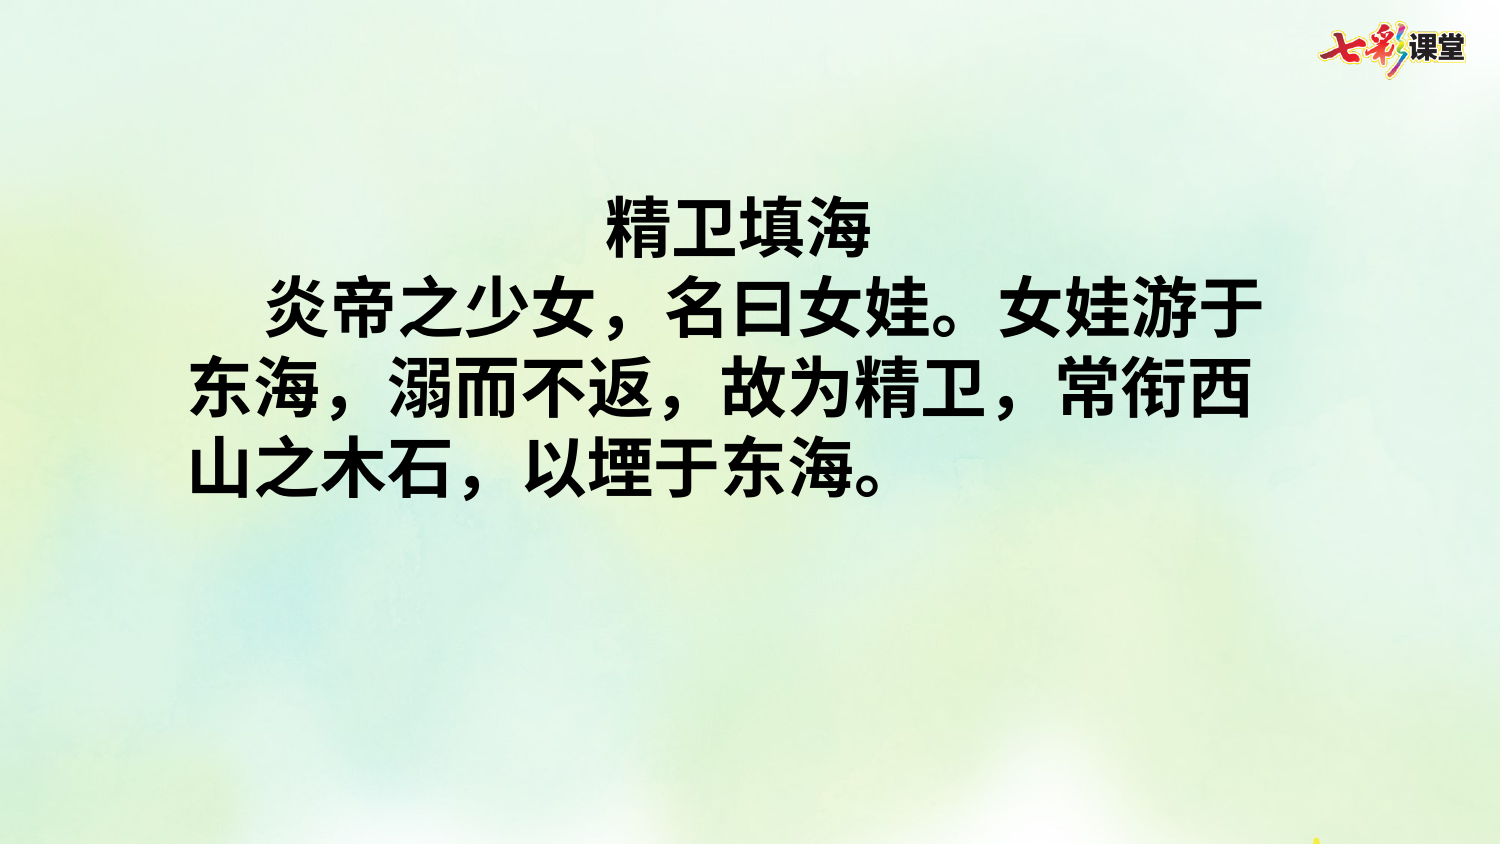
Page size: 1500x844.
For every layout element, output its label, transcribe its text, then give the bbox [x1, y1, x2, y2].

text_box 精卫填海 炎帝之少女，名曰女娃。女娃游于东海，溺而不返，故为精卫，常衔西山之木石，以堙于东海。 [172, 178, 1306, 513]
picture [0, 0, 1500, 844]
